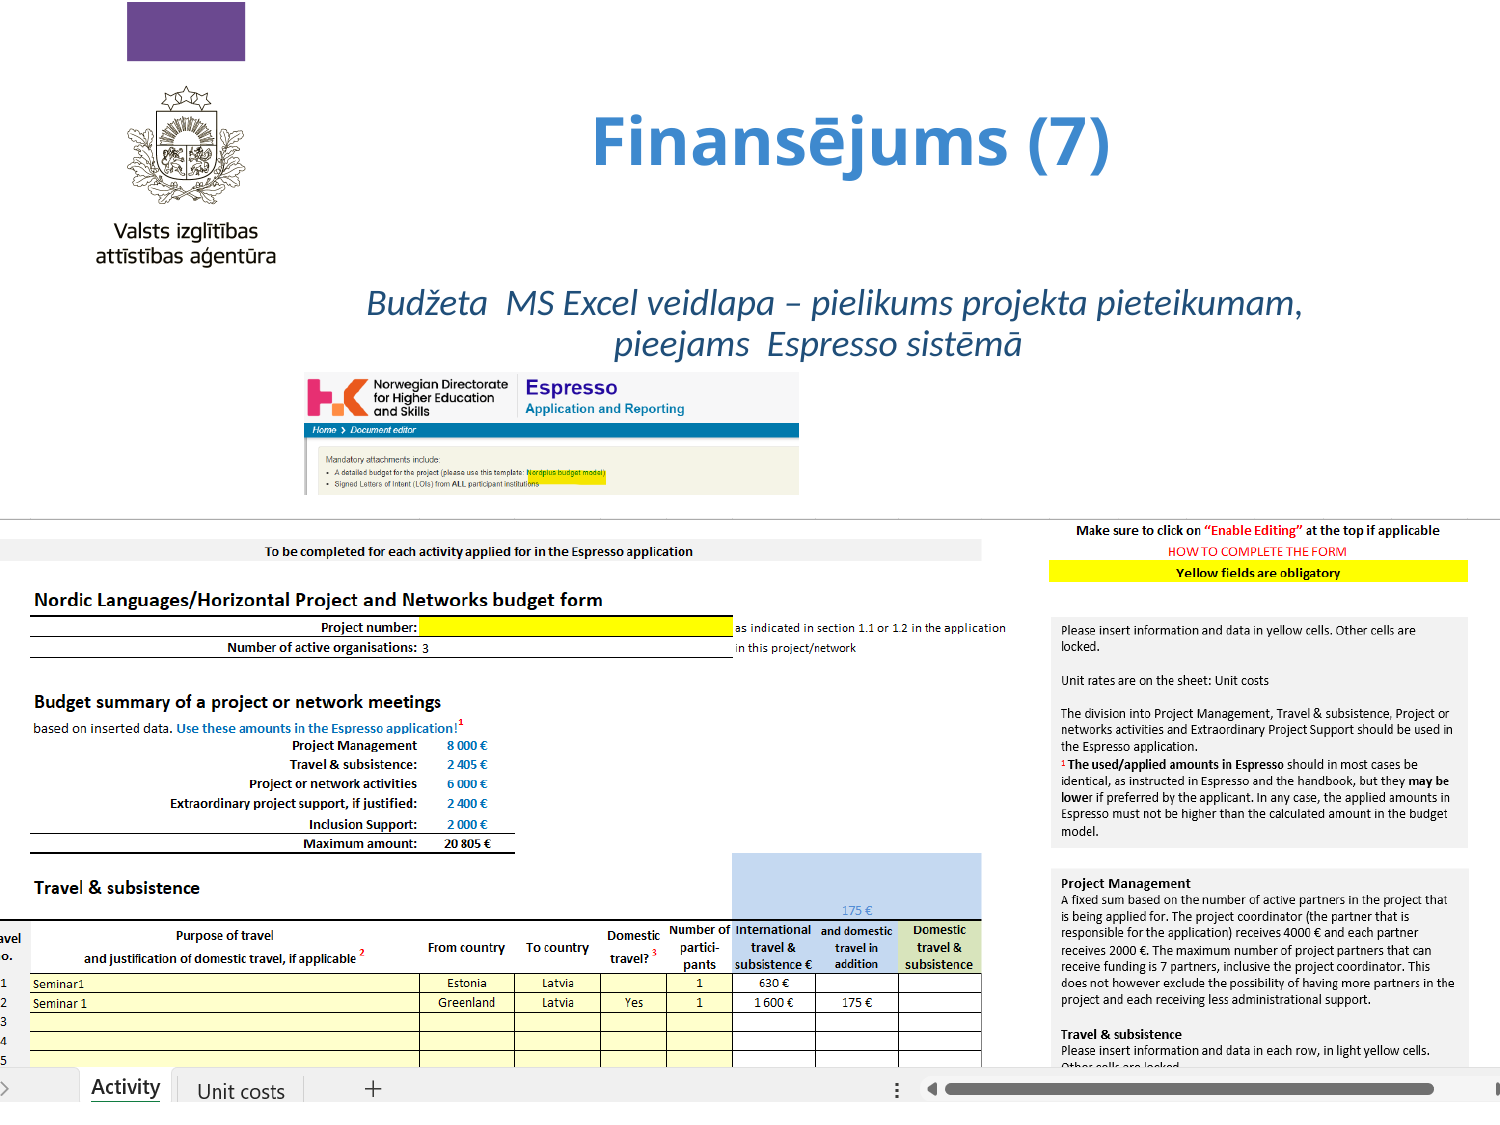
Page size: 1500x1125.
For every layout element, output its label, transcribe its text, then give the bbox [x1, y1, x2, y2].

title Finansējums (7) [304, 59, 1397, 228]
text_box Budžeta MS Excel veidlapa – pielikums projekta pieteikumam, pieejams Espresso sistēmā [336, 275, 1327, 372]
picture [0, 0, 1500, 1125]
